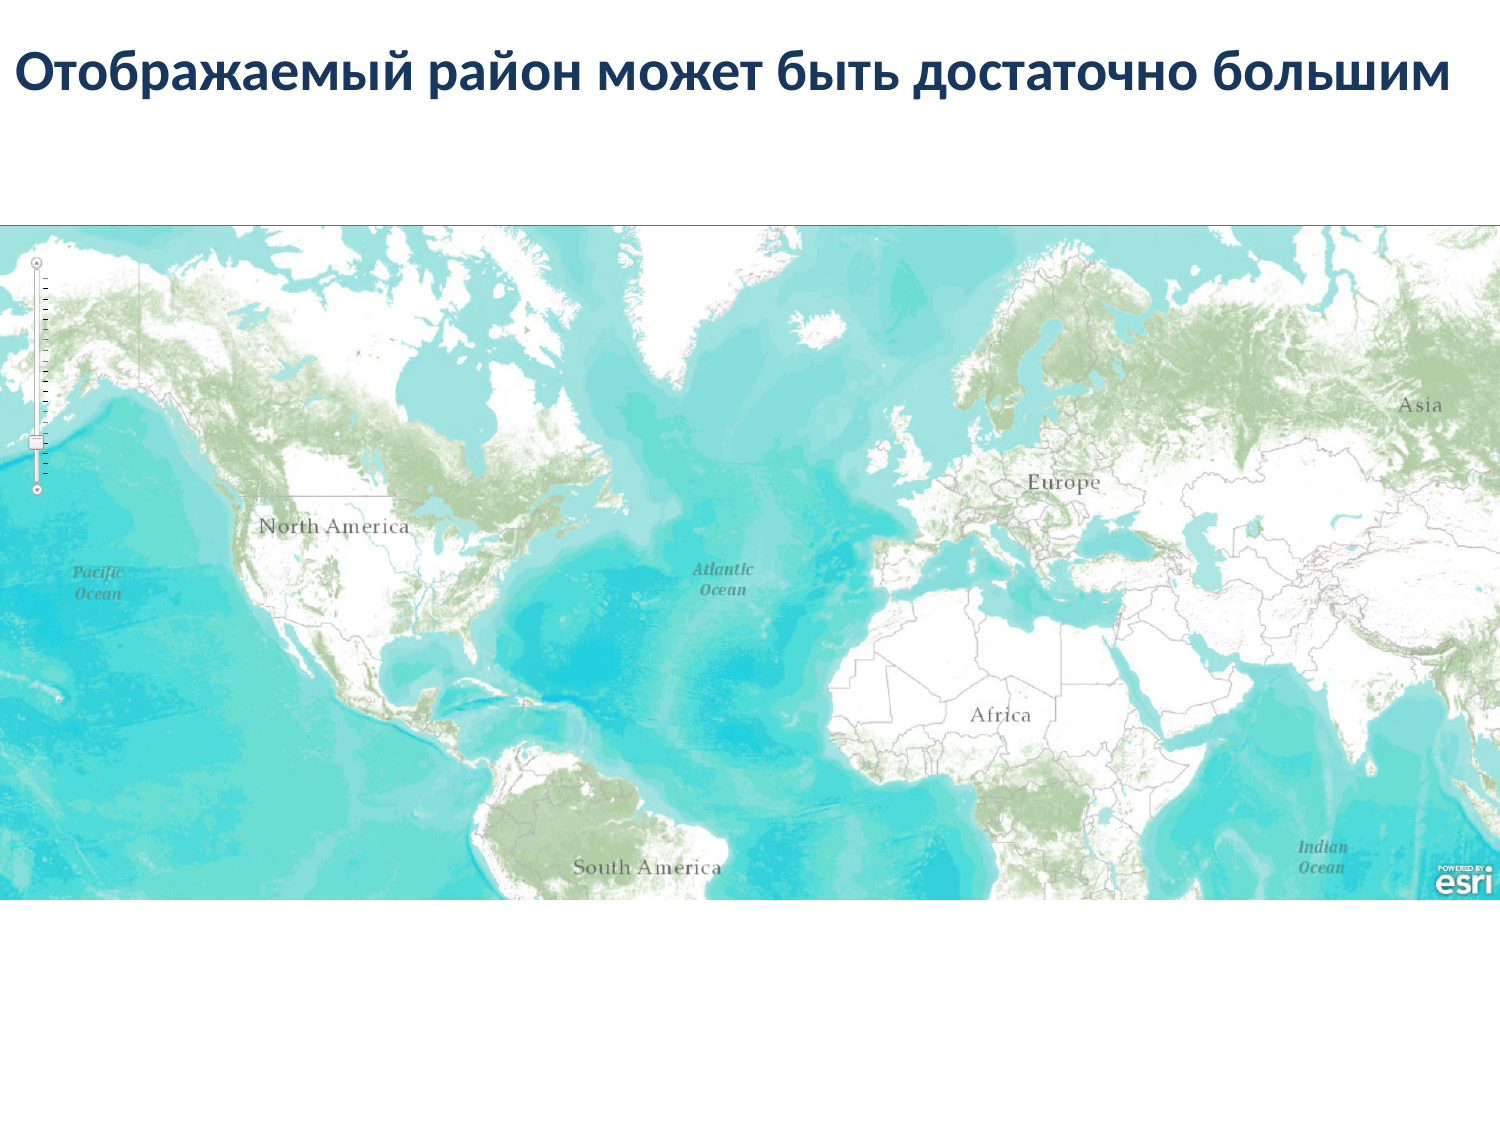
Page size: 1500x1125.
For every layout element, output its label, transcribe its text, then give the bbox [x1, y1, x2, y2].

text_box Отображаемый район может быть достаточно большим [0, 24, 1500, 110]
picture [0, 225, 1500, 900]
